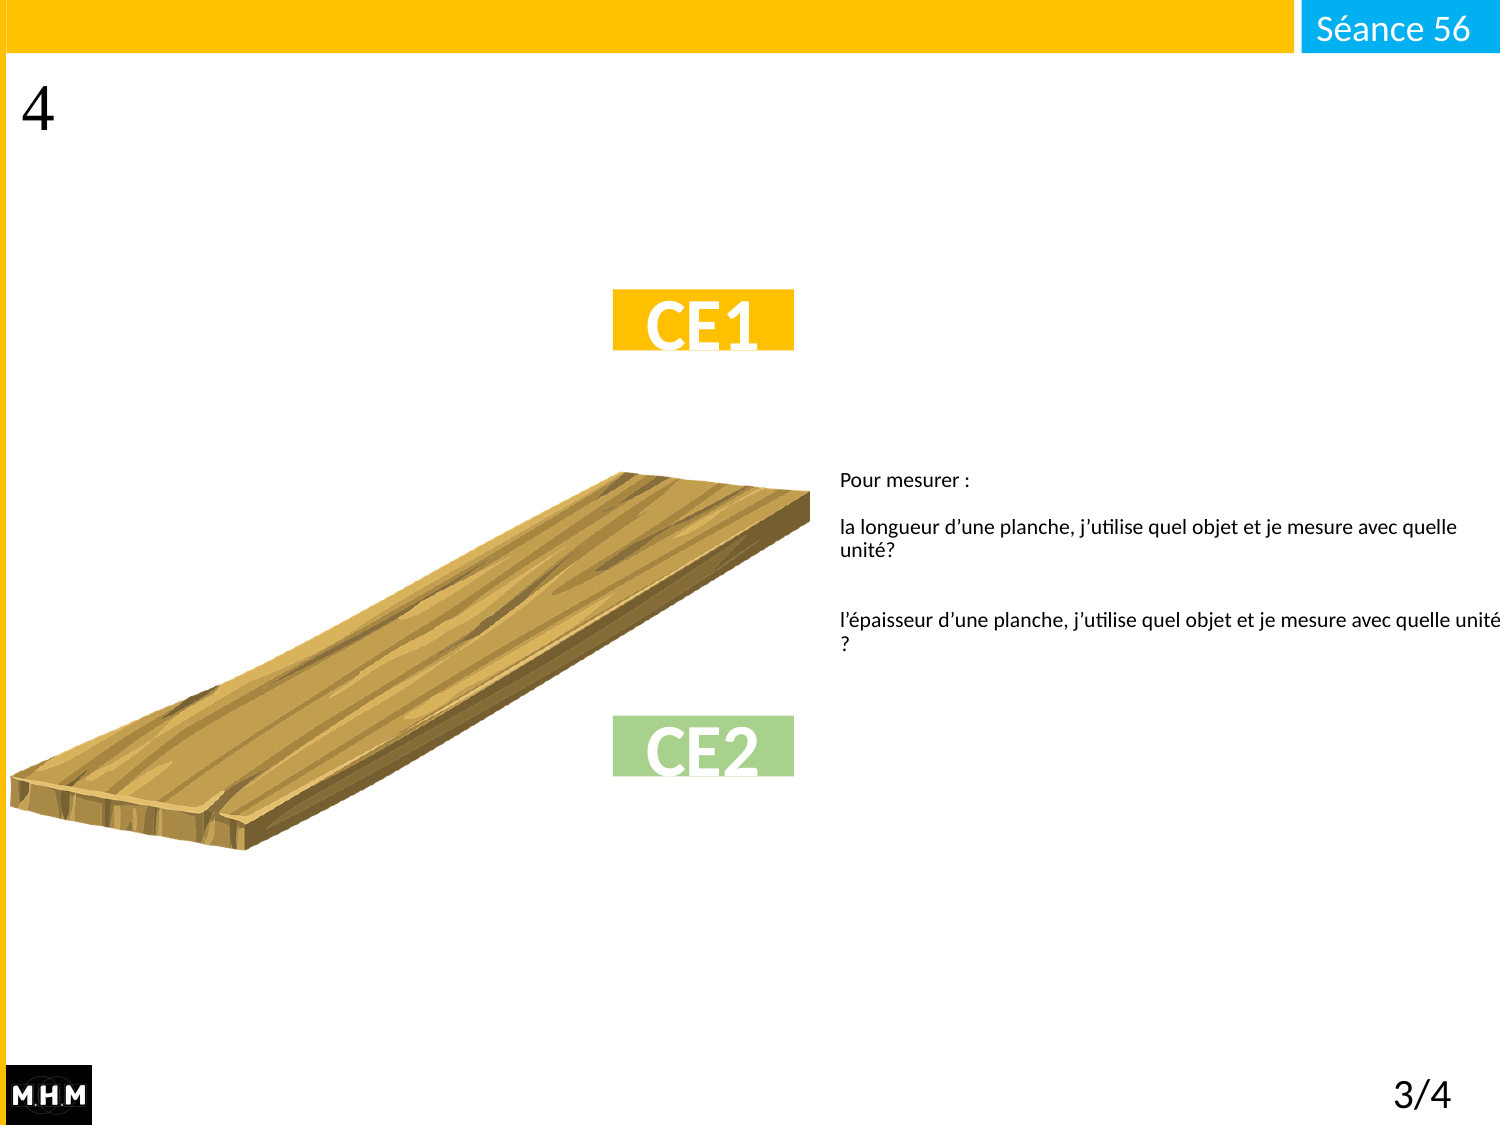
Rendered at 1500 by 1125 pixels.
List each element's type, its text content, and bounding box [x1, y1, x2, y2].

list 3/4 [1344, 1064, 1500, 1125]
picture [10, 461, 810, 861]
picture [6, 1065, 92, 1125]
title Pour mesurer : la longueur d’une planche, j’utilise quel objet et je mesure avec quelle unité? l’épaisseur d’une planche, j’utilise quel objet et je mesure avec quelle unité ? [825, 461, 1500, 664]
text_box CE1 [612, 288, 795, 351]
